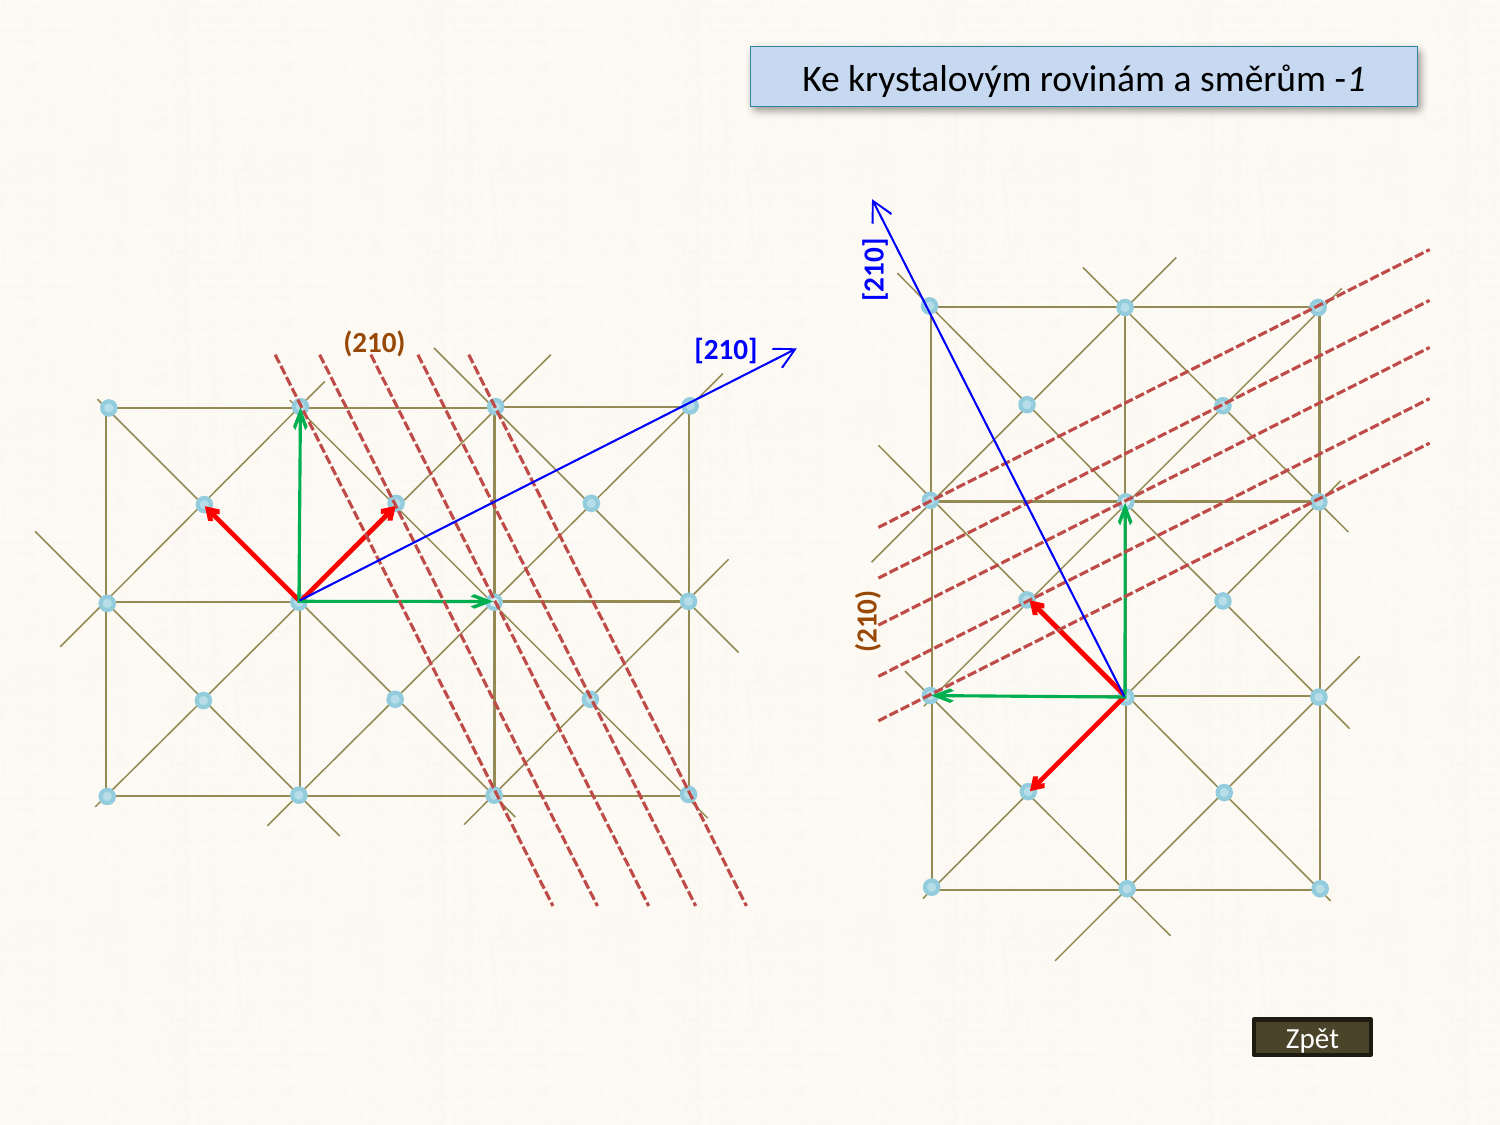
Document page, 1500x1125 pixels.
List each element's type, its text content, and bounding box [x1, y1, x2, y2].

text_box Zpět [1252, 1017, 1373, 1057]
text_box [753, 284, 1500, 876]
text_box Ke krystalovým rovinám a směrům -1 [750, 46, 1418, 107]
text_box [34, 316, 798, 907]
